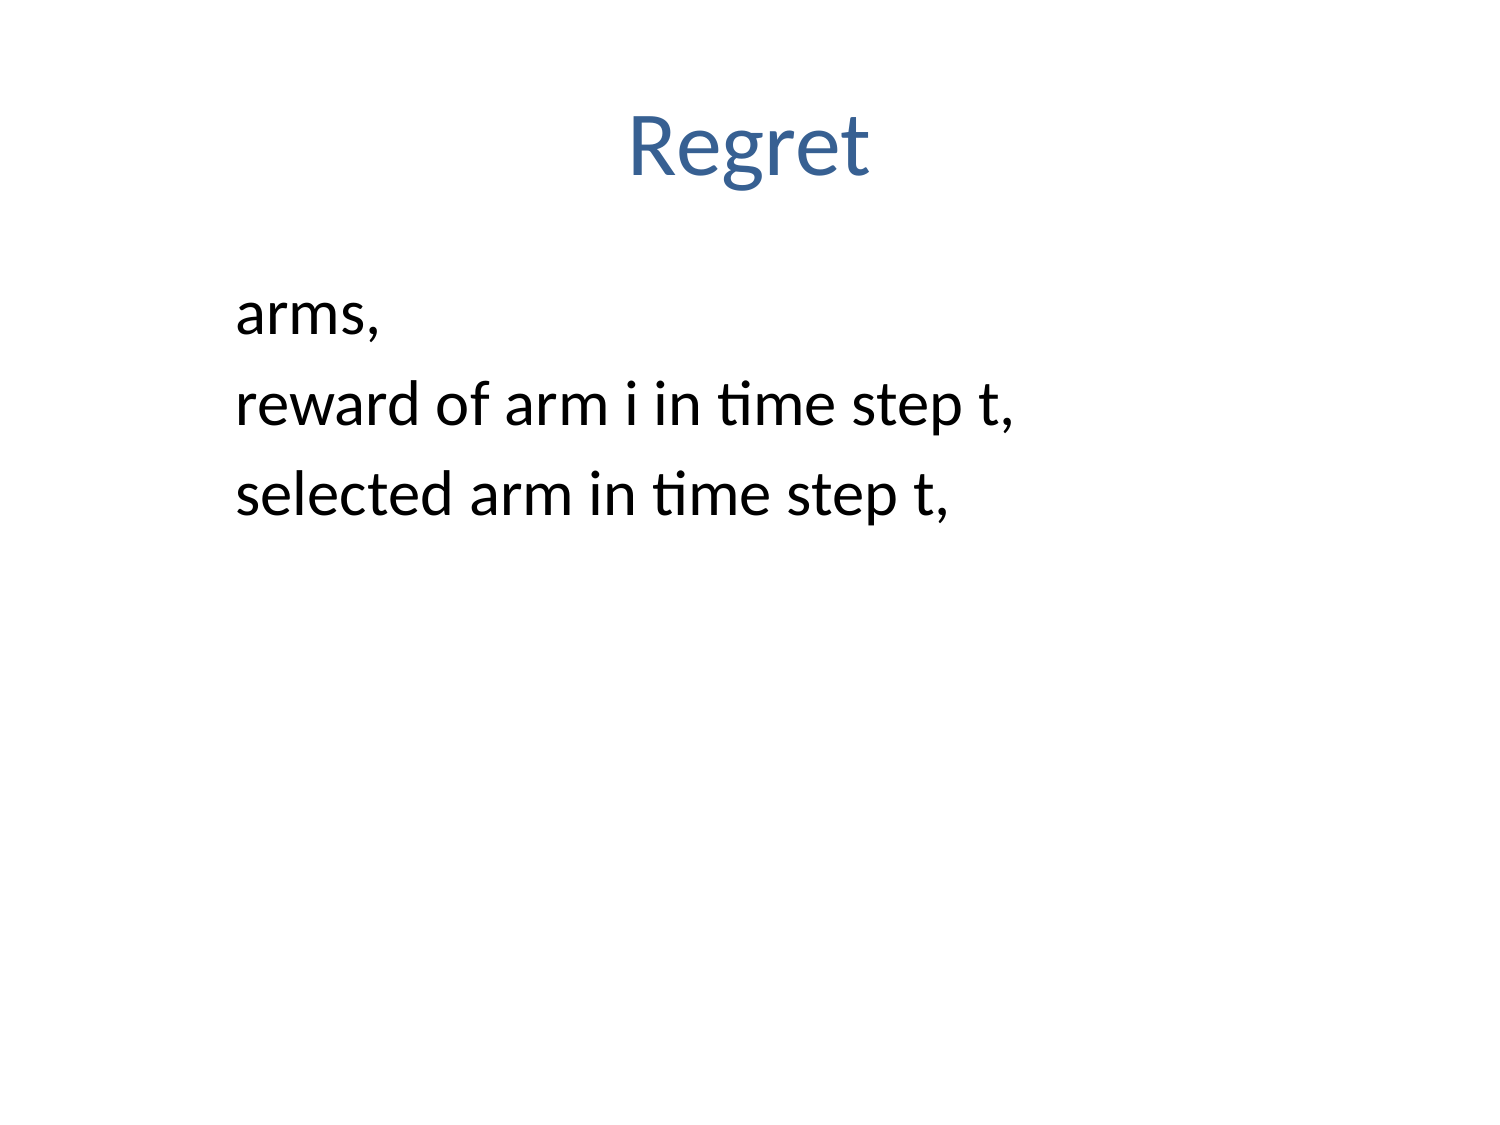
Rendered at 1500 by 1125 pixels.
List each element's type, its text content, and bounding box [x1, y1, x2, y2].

title Regret [75, 45, 1425, 233]
